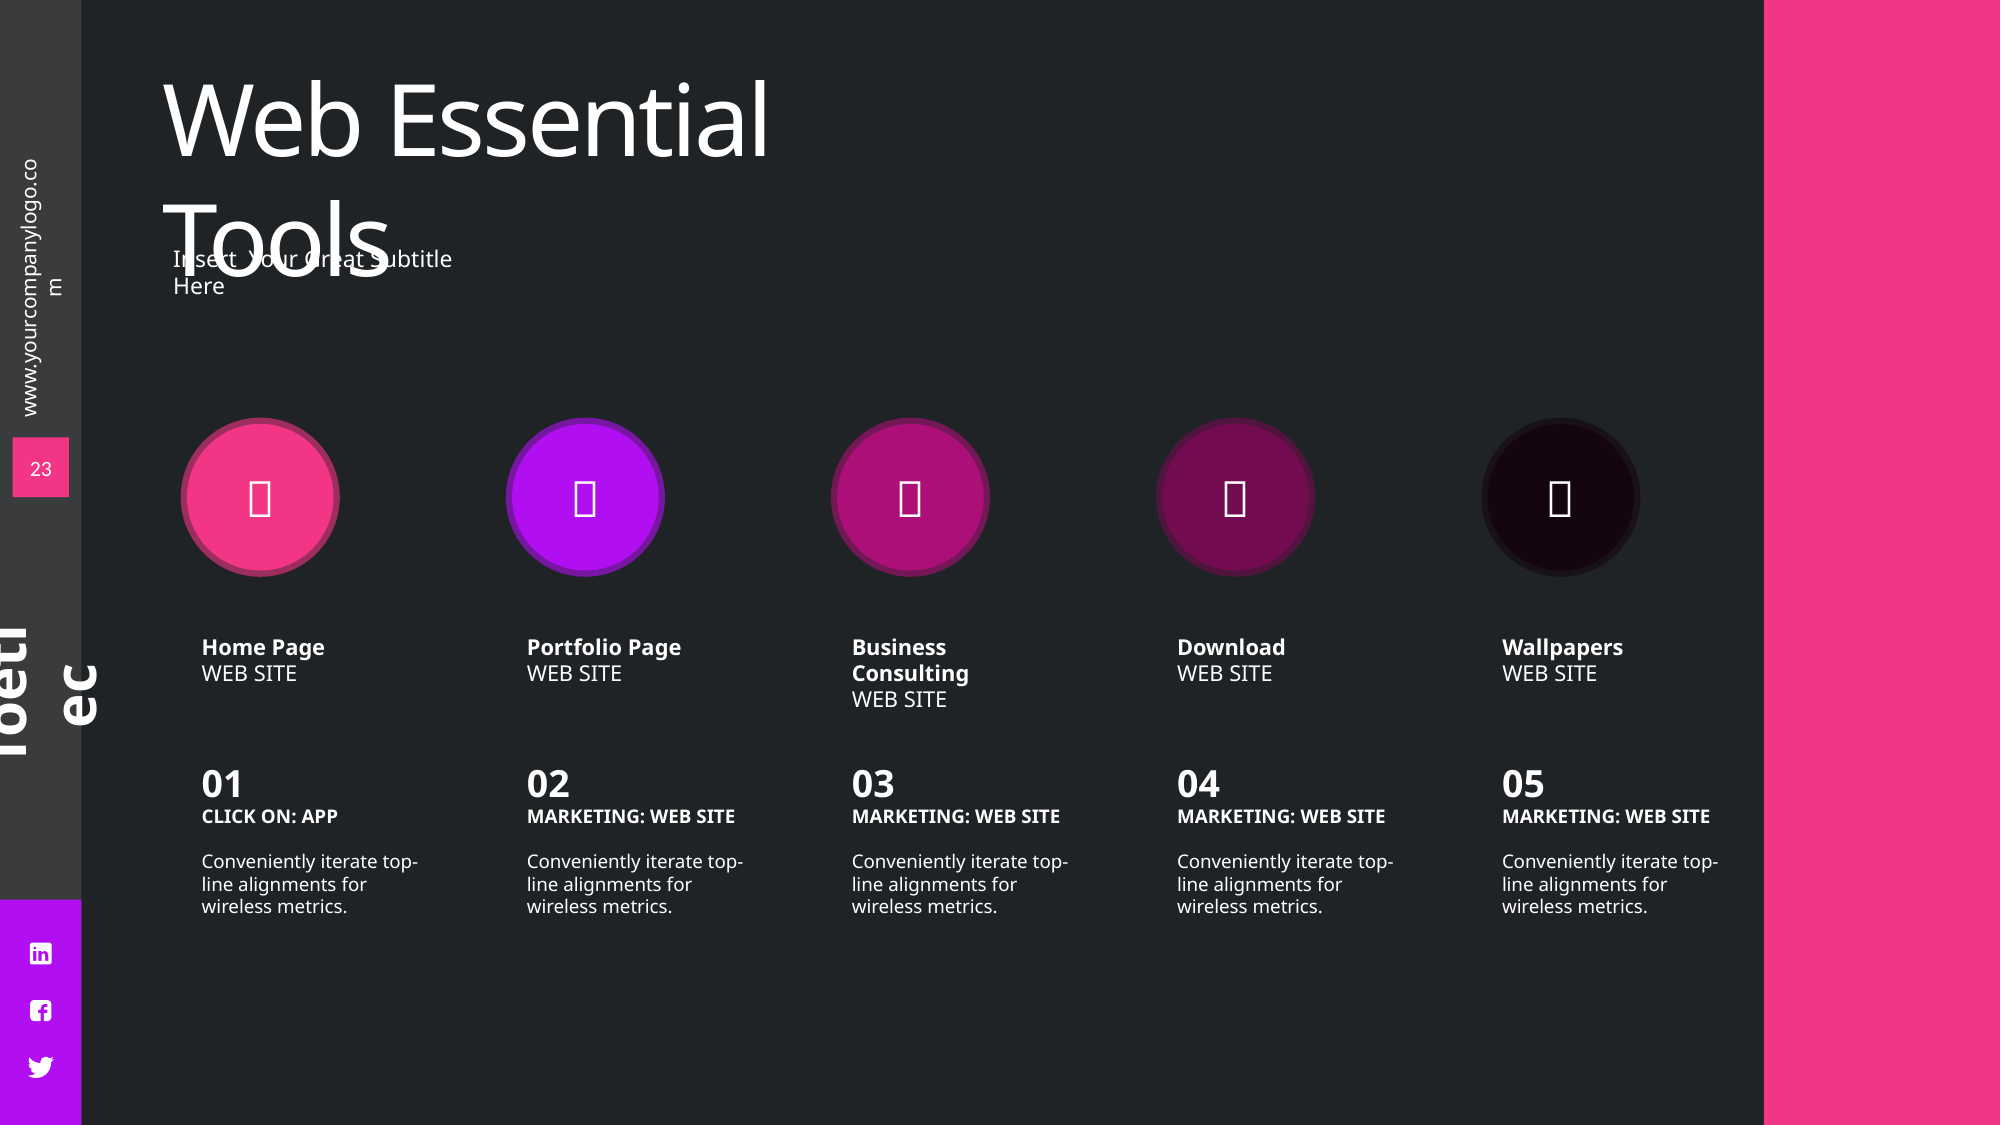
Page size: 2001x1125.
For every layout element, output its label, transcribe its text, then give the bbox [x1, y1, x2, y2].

text_box 03 MARKETING: WEB SITE Conveniently iterate top-line alignments for wireless metrics. [837, 752, 1091, 926]
text_box  [1161, 422, 1310, 572]
text_box Insert Your Great Subtitle Here [158, 237, 512, 307]
text_box Home Page WEB SITE [186, 626, 416, 694]
text_box 05 MARKETING: WEB SITE Conveniently iterate top-line alignments for wireless metrics. [1487, 752, 1741, 926]
text_box Business Consulting WEB SITE [837, 626, 1066, 720]
text_box 02 MARKETING: WEB SITE Conveniently iterate top-line alignments for wireless metrics. [512, 752, 766, 926]
text_box 04 MARKETING: WEB SITE Conveniently iterate top-line alignments for wireless metrics. [1162, 752, 1416, 926]
slide_number 23 [12, 437, 69, 498]
text_box 01 CLICK ON: APP Conveniently iterate top-line alignments for wireless metrics. [186, 752, 441, 926]
text_box  [836, 422, 985, 572]
text_box Portfolio Page WEB SITE [512, 626, 741, 694]
text_box [1763, 0, 2000, 1125]
text_box Download WEB SITE [1162, 626, 1391, 694]
text_box  [1486, 422, 1636, 572]
text_box  [511, 422, 660, 572]
text_box Wallpapers WEB SITE [1487, 626, 1717, 694]
text_box  [185, 422, 335, 572]
text_box Web Essential Tools [147, 116, 1028, 236]
